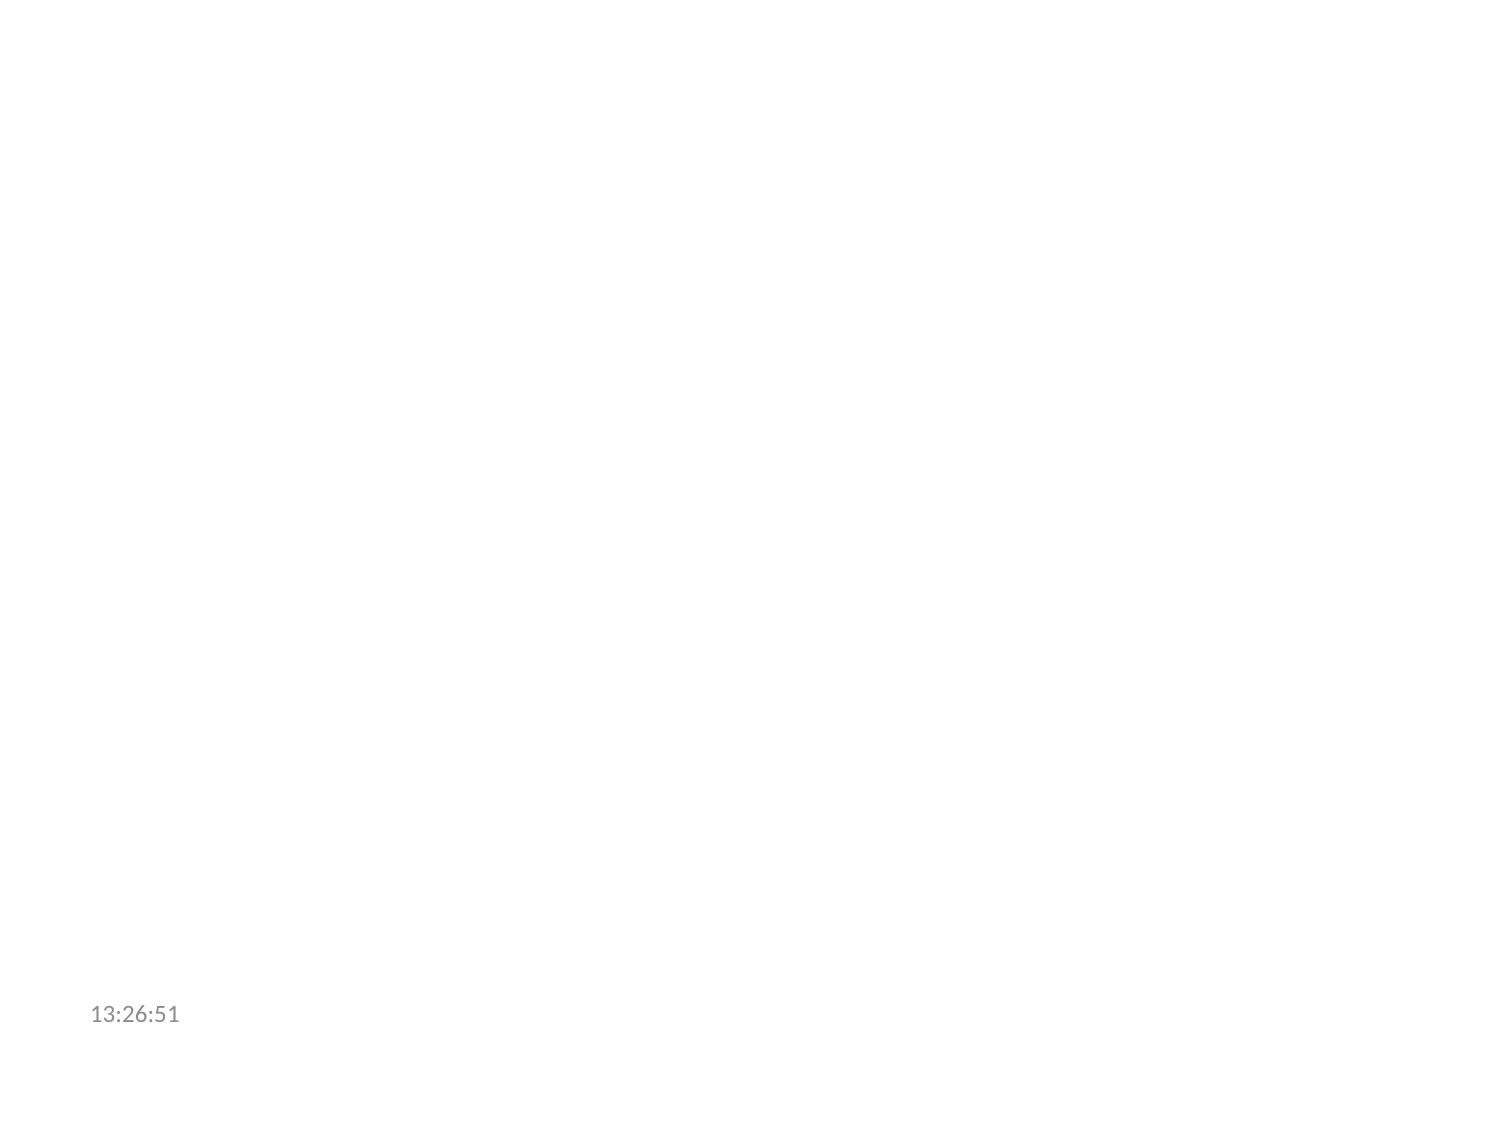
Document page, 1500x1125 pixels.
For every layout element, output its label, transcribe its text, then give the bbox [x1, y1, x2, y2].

text_box 15:35:09 [75, 982, 425, 1043]
